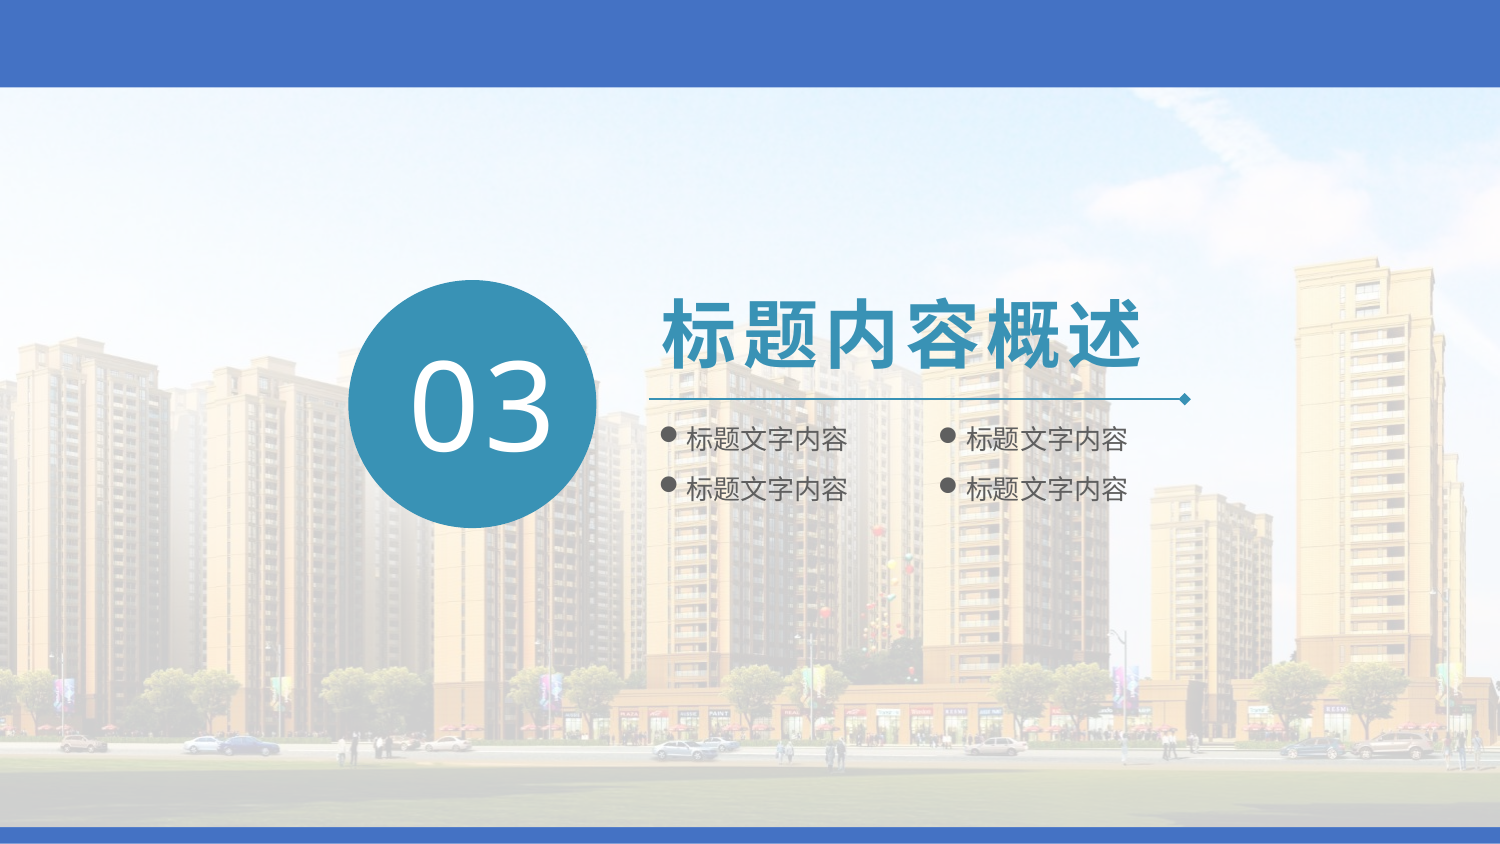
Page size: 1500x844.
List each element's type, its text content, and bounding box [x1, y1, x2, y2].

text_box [348, 279, 597, 529]
text_box 标题文字内容 [937, 422, 1268, 456]
text_box 标题文字内容 [937, 472, 1268, 506]
text_box 标题内容概述 [647, 280, 1159, 385]
text_box 标题文字内容 [658, 472, 937, 505]
text_box 标题文字内容 [658, 422, 937, 455]
